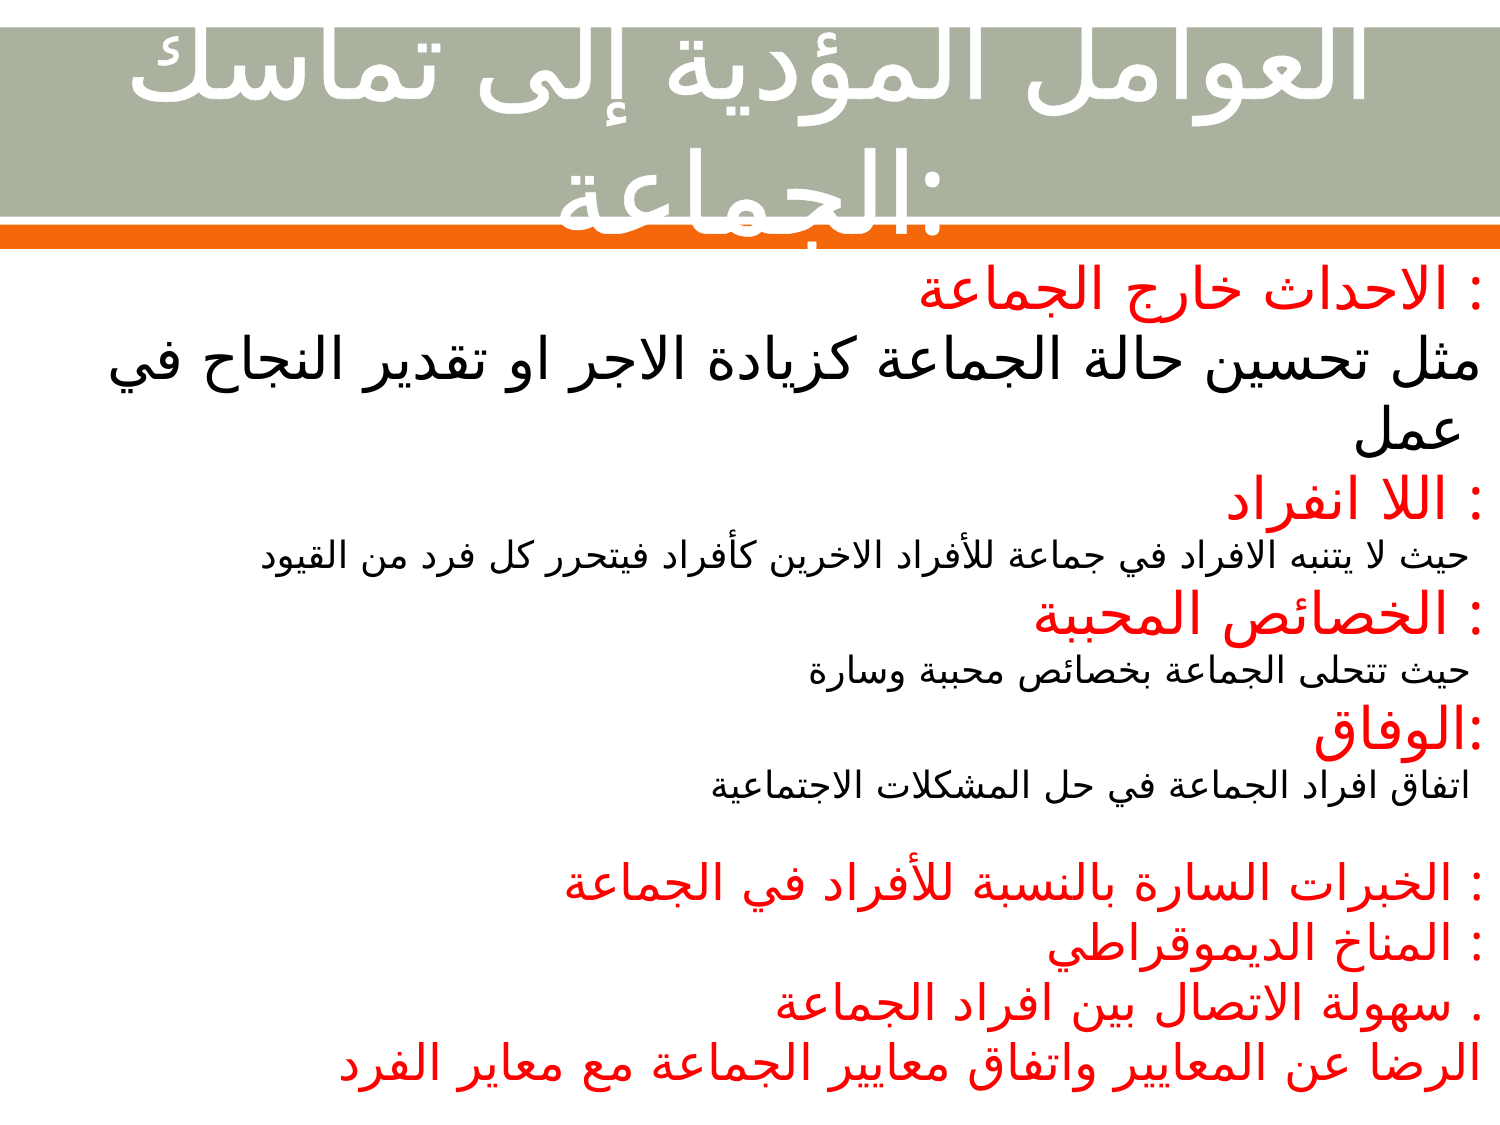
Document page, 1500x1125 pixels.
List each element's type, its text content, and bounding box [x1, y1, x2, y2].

title العوامل المؤدية إلى تماسك الجماعة: [75, 29, 1425, 213]
text_box الاحداث خارج الجماعة : مثل تحسين حالة الجماعة كزيادة الاجر او تقدير النجاح في عمل اللا انفراد : حيث لا يتنبه الافراد في جماعة للأفراد الاخرين كأفراد فيتحرر كل فرد من القيود الخصائص المحببة : حيث تتحلى الجماعة بخصائص محببة وسارة الوفاق: اتفاق افراد الجماعة في حل المشكلات الاجتماعية الخبرات السارة بالنسبة للأفراد في الجماعة : المناخ الديموقراطي : سهولة الاتصال بين افراد الجماعة . الرضا عن المعايير واتفاق معايير الجماعة مع معاير الفرد [80, 243, 1499, 1125]
